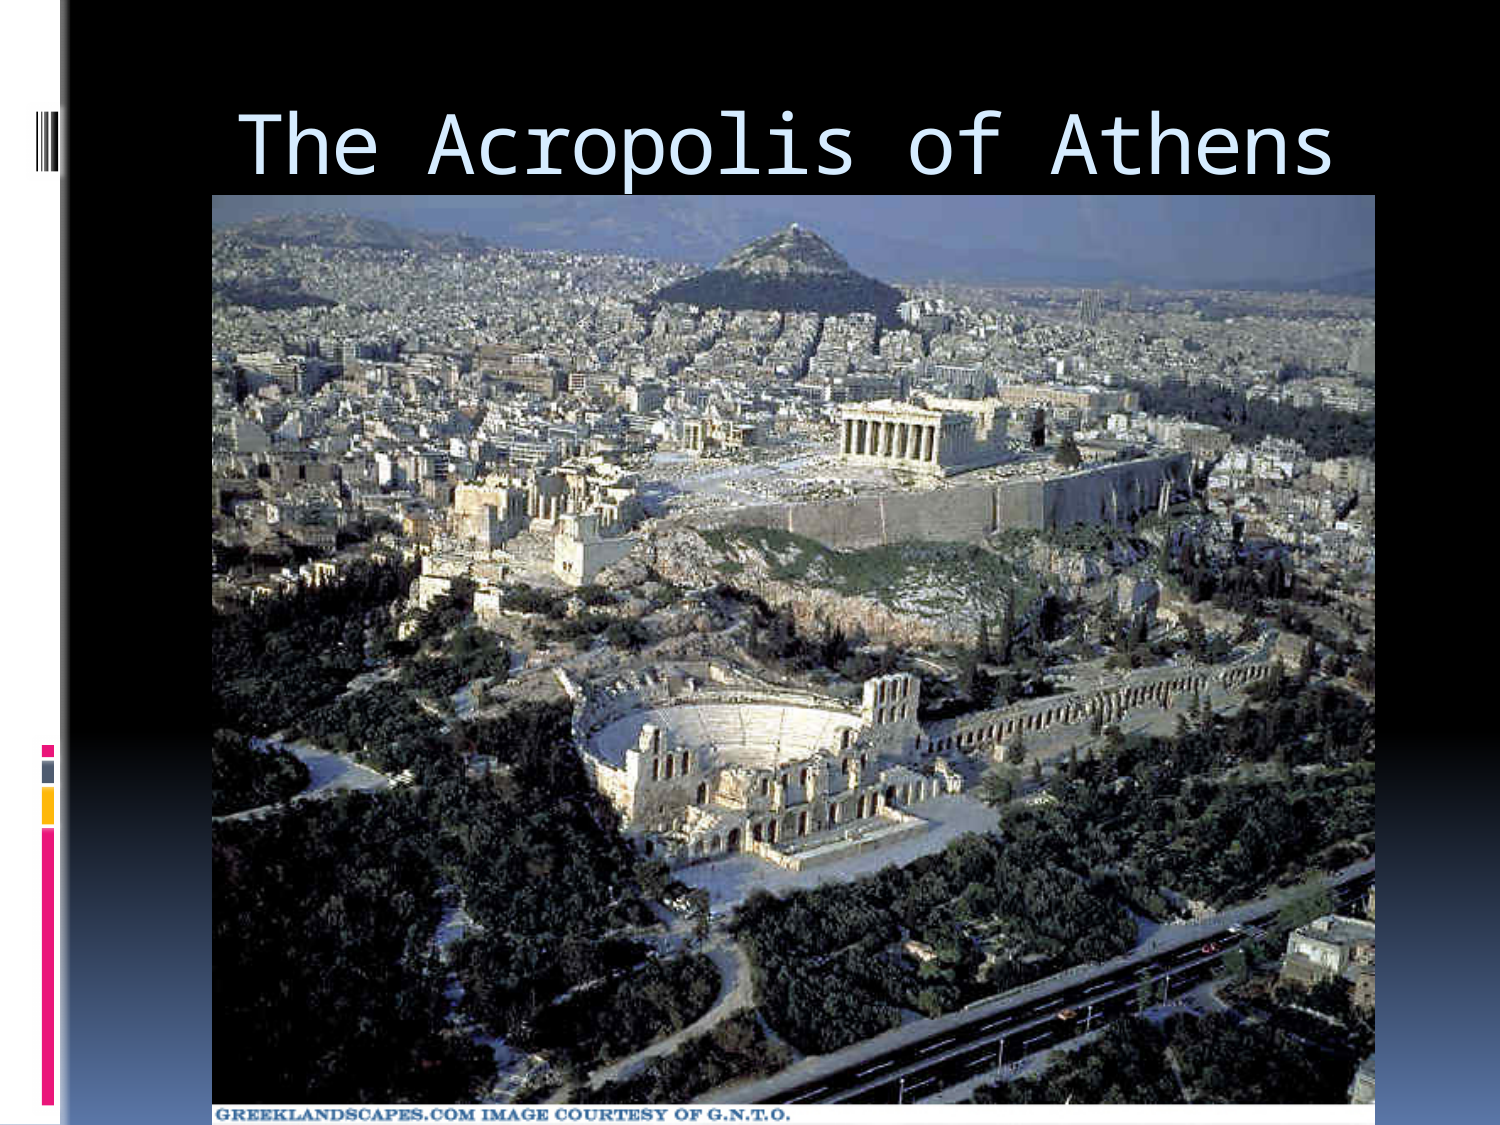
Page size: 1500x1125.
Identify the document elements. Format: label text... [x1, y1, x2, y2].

title The Acropolis of Athens [150, 83, 1425, 234]
picture [212, 195, 1376, 1125]
